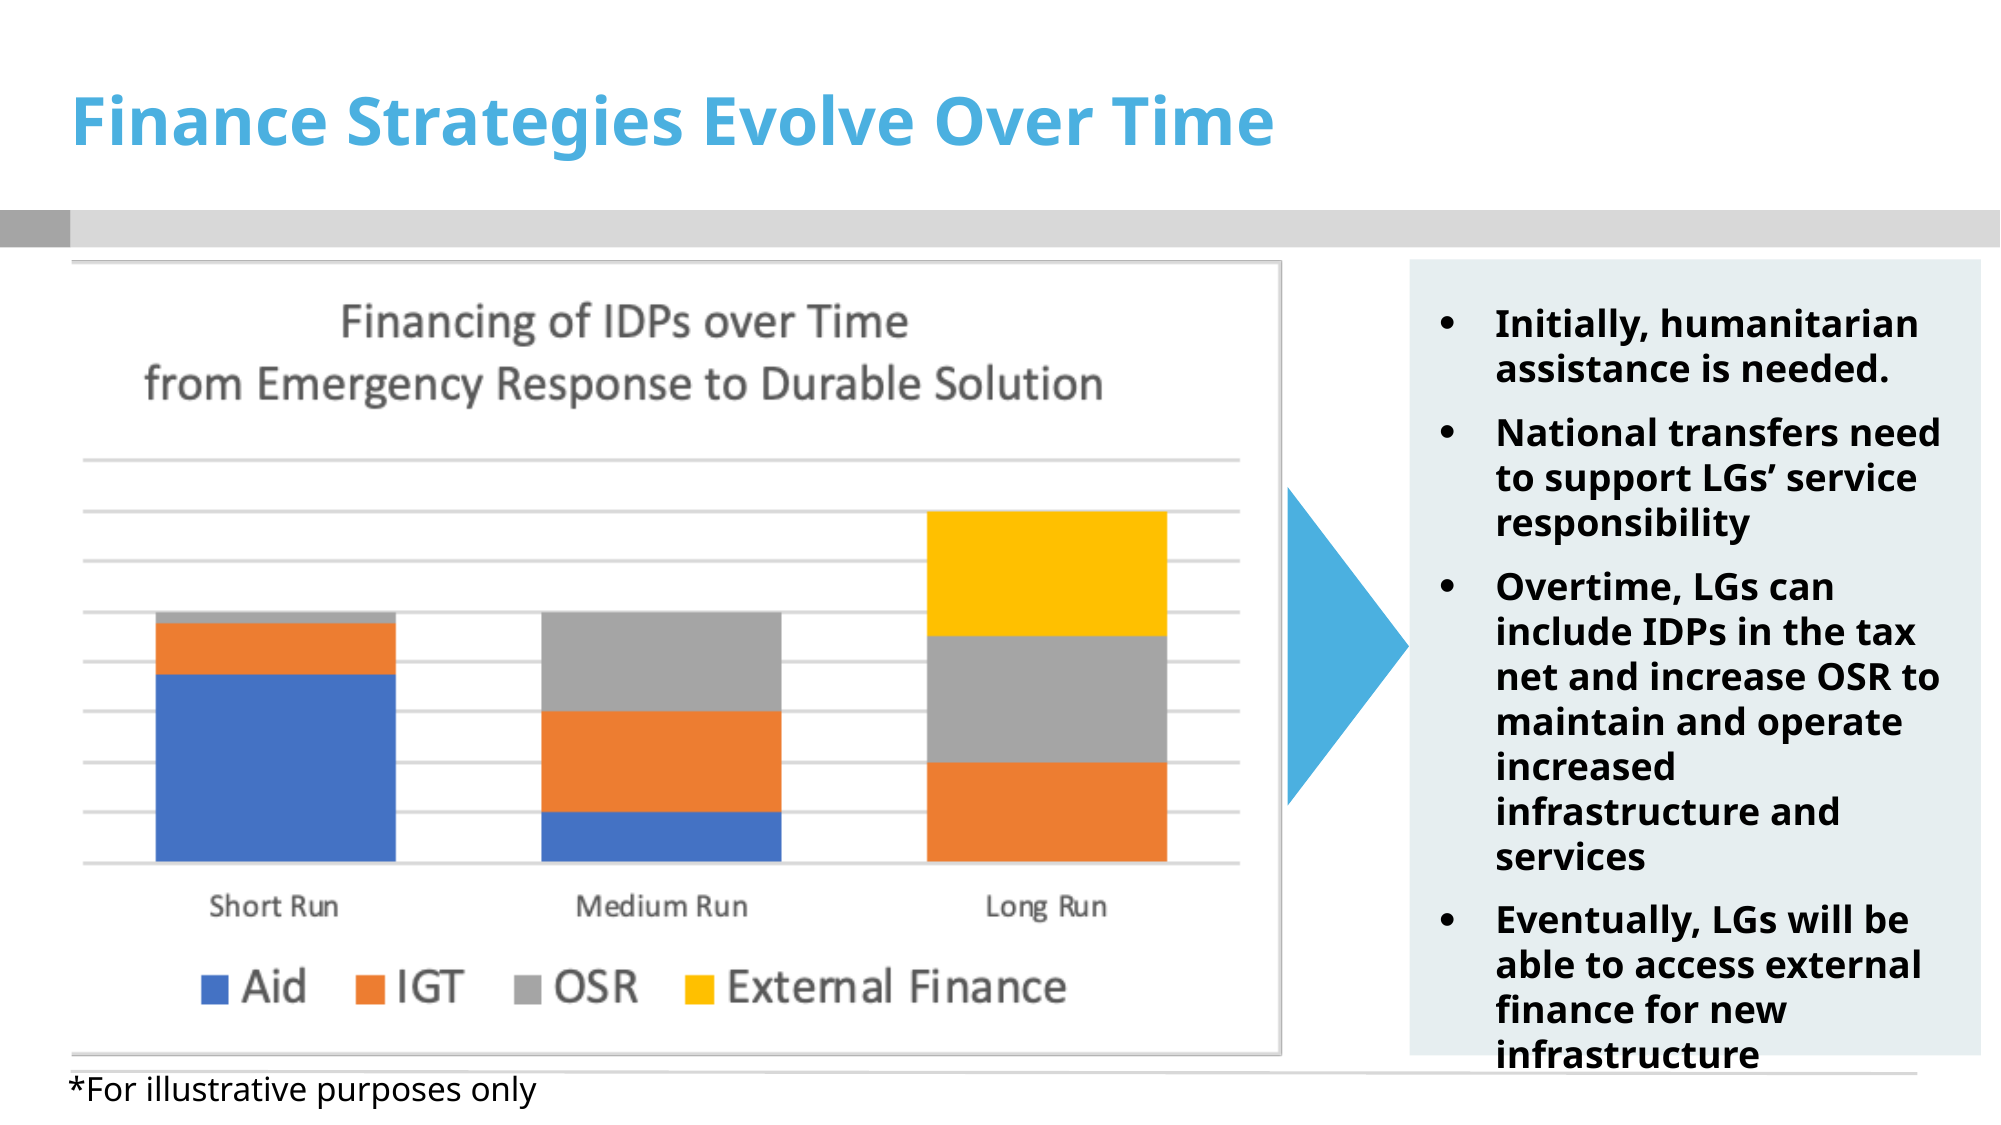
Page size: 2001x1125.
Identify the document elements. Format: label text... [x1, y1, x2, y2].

text_box [1408, 257, 1983, 1058]
text_box [1288, 485, 1411, 808]
text_box Initially, humanitarian assistance is needed. National transfers need to support LGs’ service responsibility Overtime, LGs can include IDPs in the tax net and increase OSR to maintain and operate increased infrastructure and services Eventually, LGs will be able to access external finance for new infrastructure [1424, 292, 1966, 1084]
title Finance Strategies Evolve Over Time [70, 37, 1918, 200]
picture [71, 258, 1284, 1058]
text_box *For illustrative purposes only [52, 1060, 1188, 1116]
